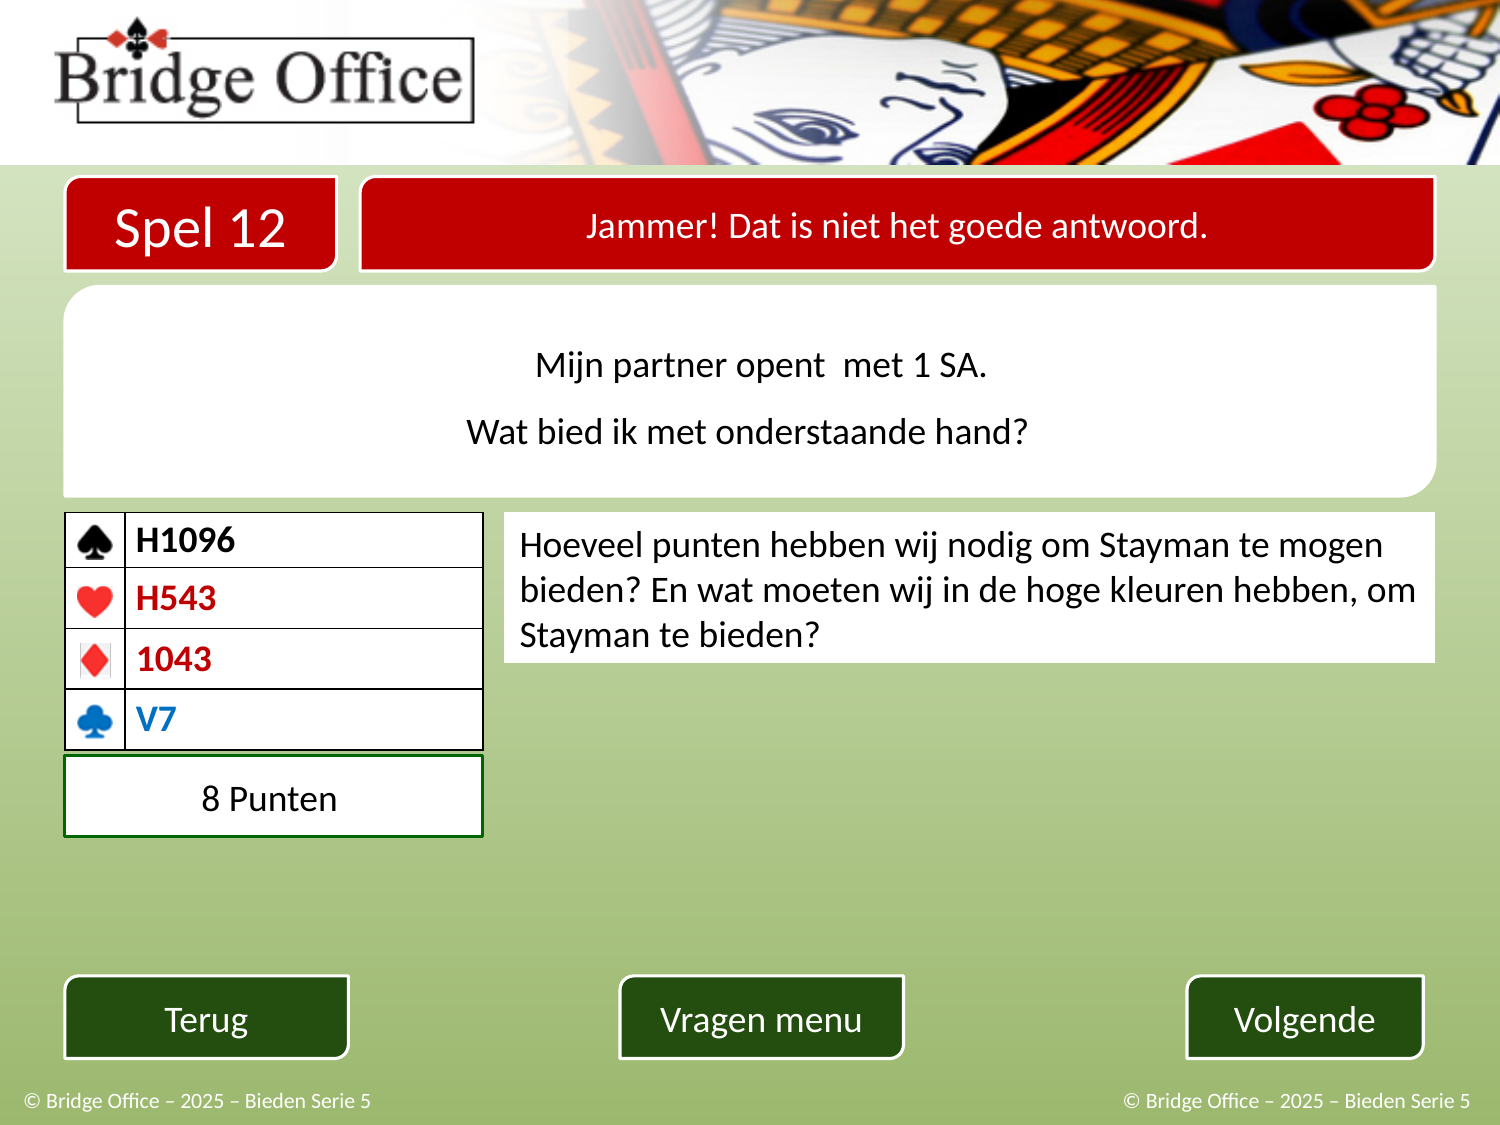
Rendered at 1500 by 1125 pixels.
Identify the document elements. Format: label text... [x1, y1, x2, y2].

text_box Spel 12 [63, 179, 339, 273]
table_cell H543 [126, 568, 482, 628]
text_box © Bridge Office – 2025 – Bieden Serie 5 [1107, 1079, 1500, 1121]
text_box Wat bied ik met onderstaande hand? [451, 399, 1072, 460]
text_box Jammer! Dat is niet het goede antwoord. [358, 179, 1437, 273]
table_cell V7 [126, 690, 482, 749]
table_cell 1043 [126, 629, 482, 688]
text_box [63, 284, 1437, 498]
picture [77, 703, 114, 740]
picture [77, 585, 114, 618]
text_box Mijn partner opent met 1 SA. [508, 332, 1015, 393]
text_box © Bridge Office – 2025 – Bieden Serie 5 [8, 1079, 393, 1121]
picture [0, 0, 1500, 166]
table_header H1096 [126, 513, 482, 567]
text_box Hoeveel punten hebben wij nodig om Stayman te mogen bieden? En wat moeten wij in de hoge kleuren hebben, om Stayman te bieden? [504, 512, 1435, 663]
text_box Terug [63, 974, 350, 1061]
text_box 8 Punten [63, 754, 484, 838]
table_cell [66, 568, 124, 628]
picture [77, 524, 114, 561]
text_box Vragen menu [618, 974, 906, 1061]
picture [77, 643, 114, 679]
table_header [66, 513, 124, 567]
table_cell [66, 690, 124, 749]
table_cell [66, 629, 124, 688]
text_box Volgende [1185, 974, 1425, 1061]
